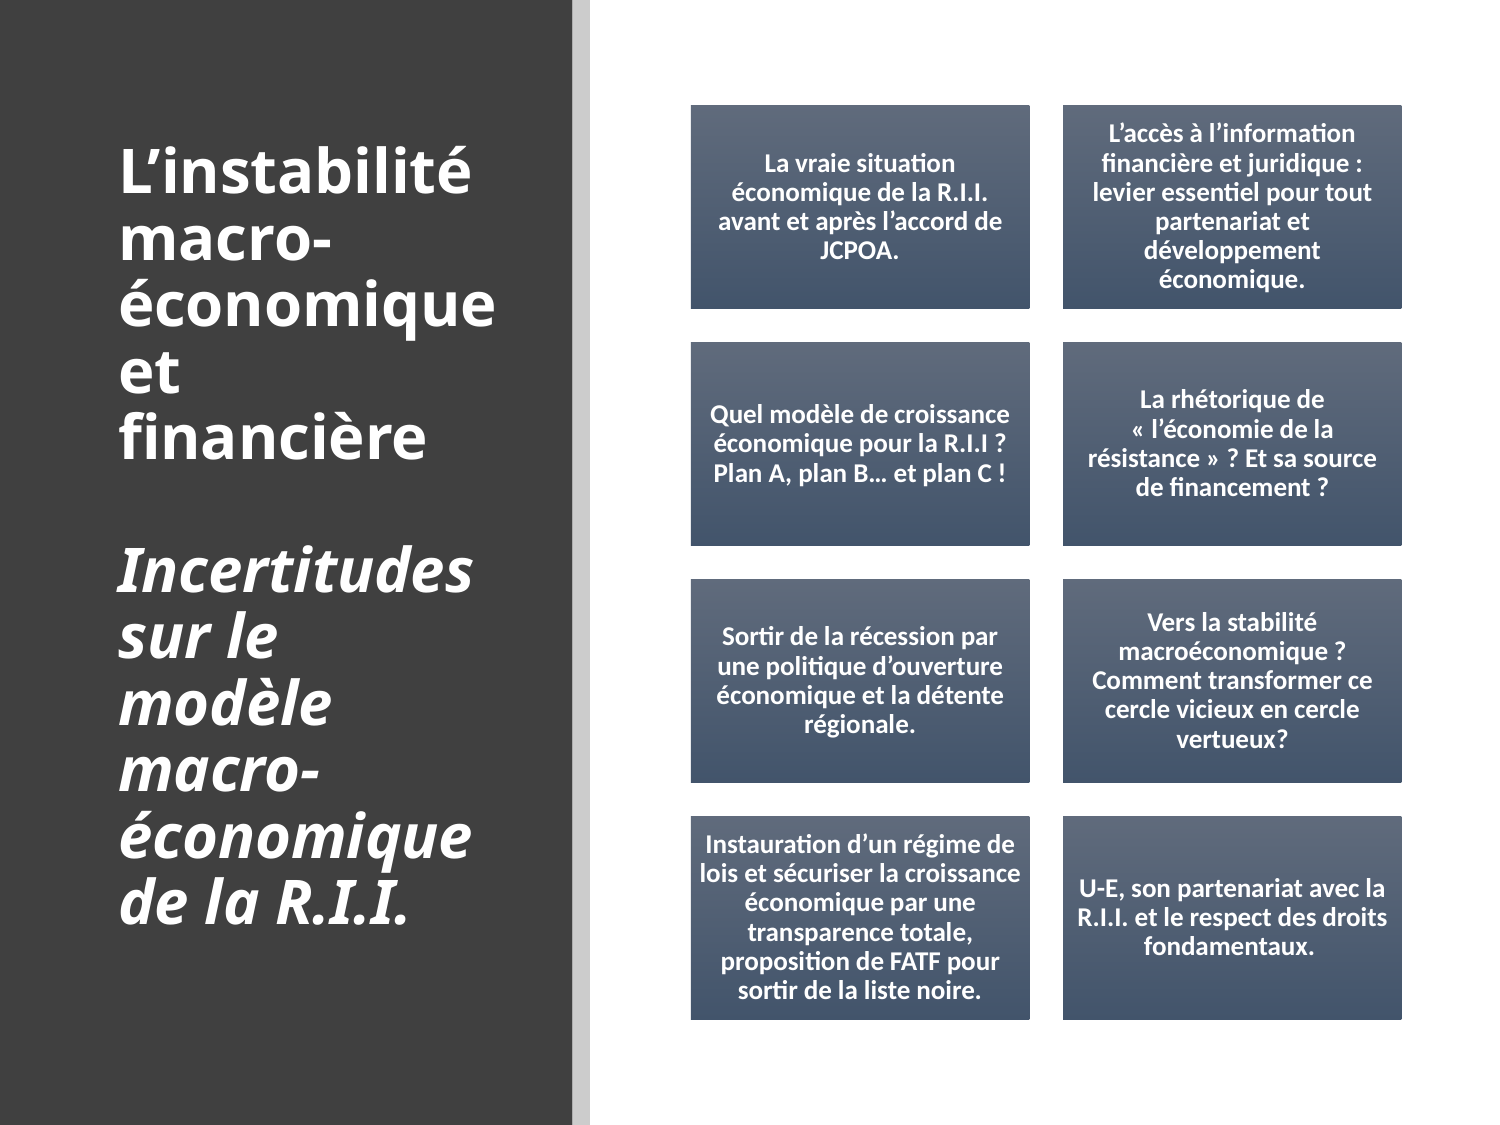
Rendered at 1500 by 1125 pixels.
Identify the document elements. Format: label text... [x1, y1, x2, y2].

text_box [671, 105, 1421, 1020]
text_box [0, 0, 572, 1125]
title L’instabilité macro-économique et financière Incertitudes sur le modèle macro-économique de la R.I.I. [103, 133, 514, 1020]
text_box [572, 0, 591, 1125]
